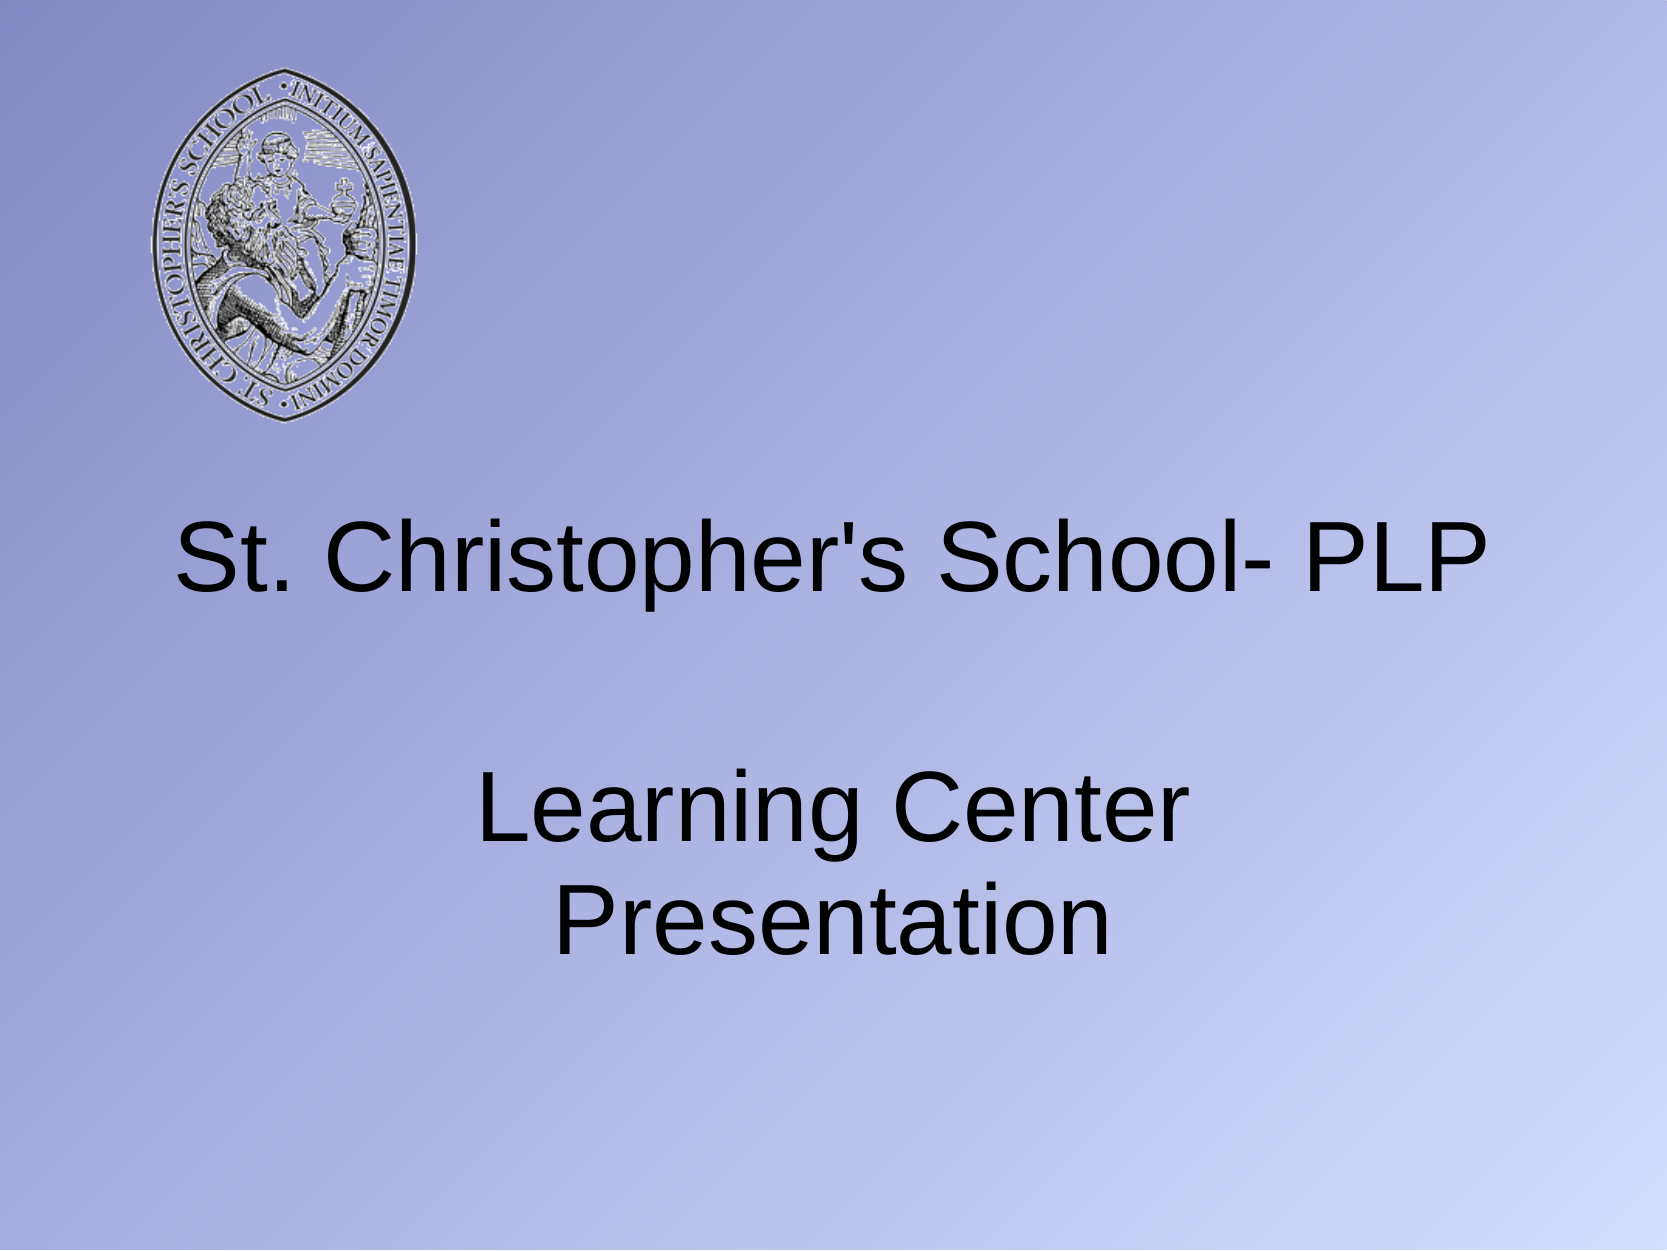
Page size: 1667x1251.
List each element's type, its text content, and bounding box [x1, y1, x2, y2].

title St. Christopher's School- PLP [140, 499, 1527, 701]
picture [145, 62, 422, 428]
subtitle Learning Center Presentation [290, 749, 1377, 901]
